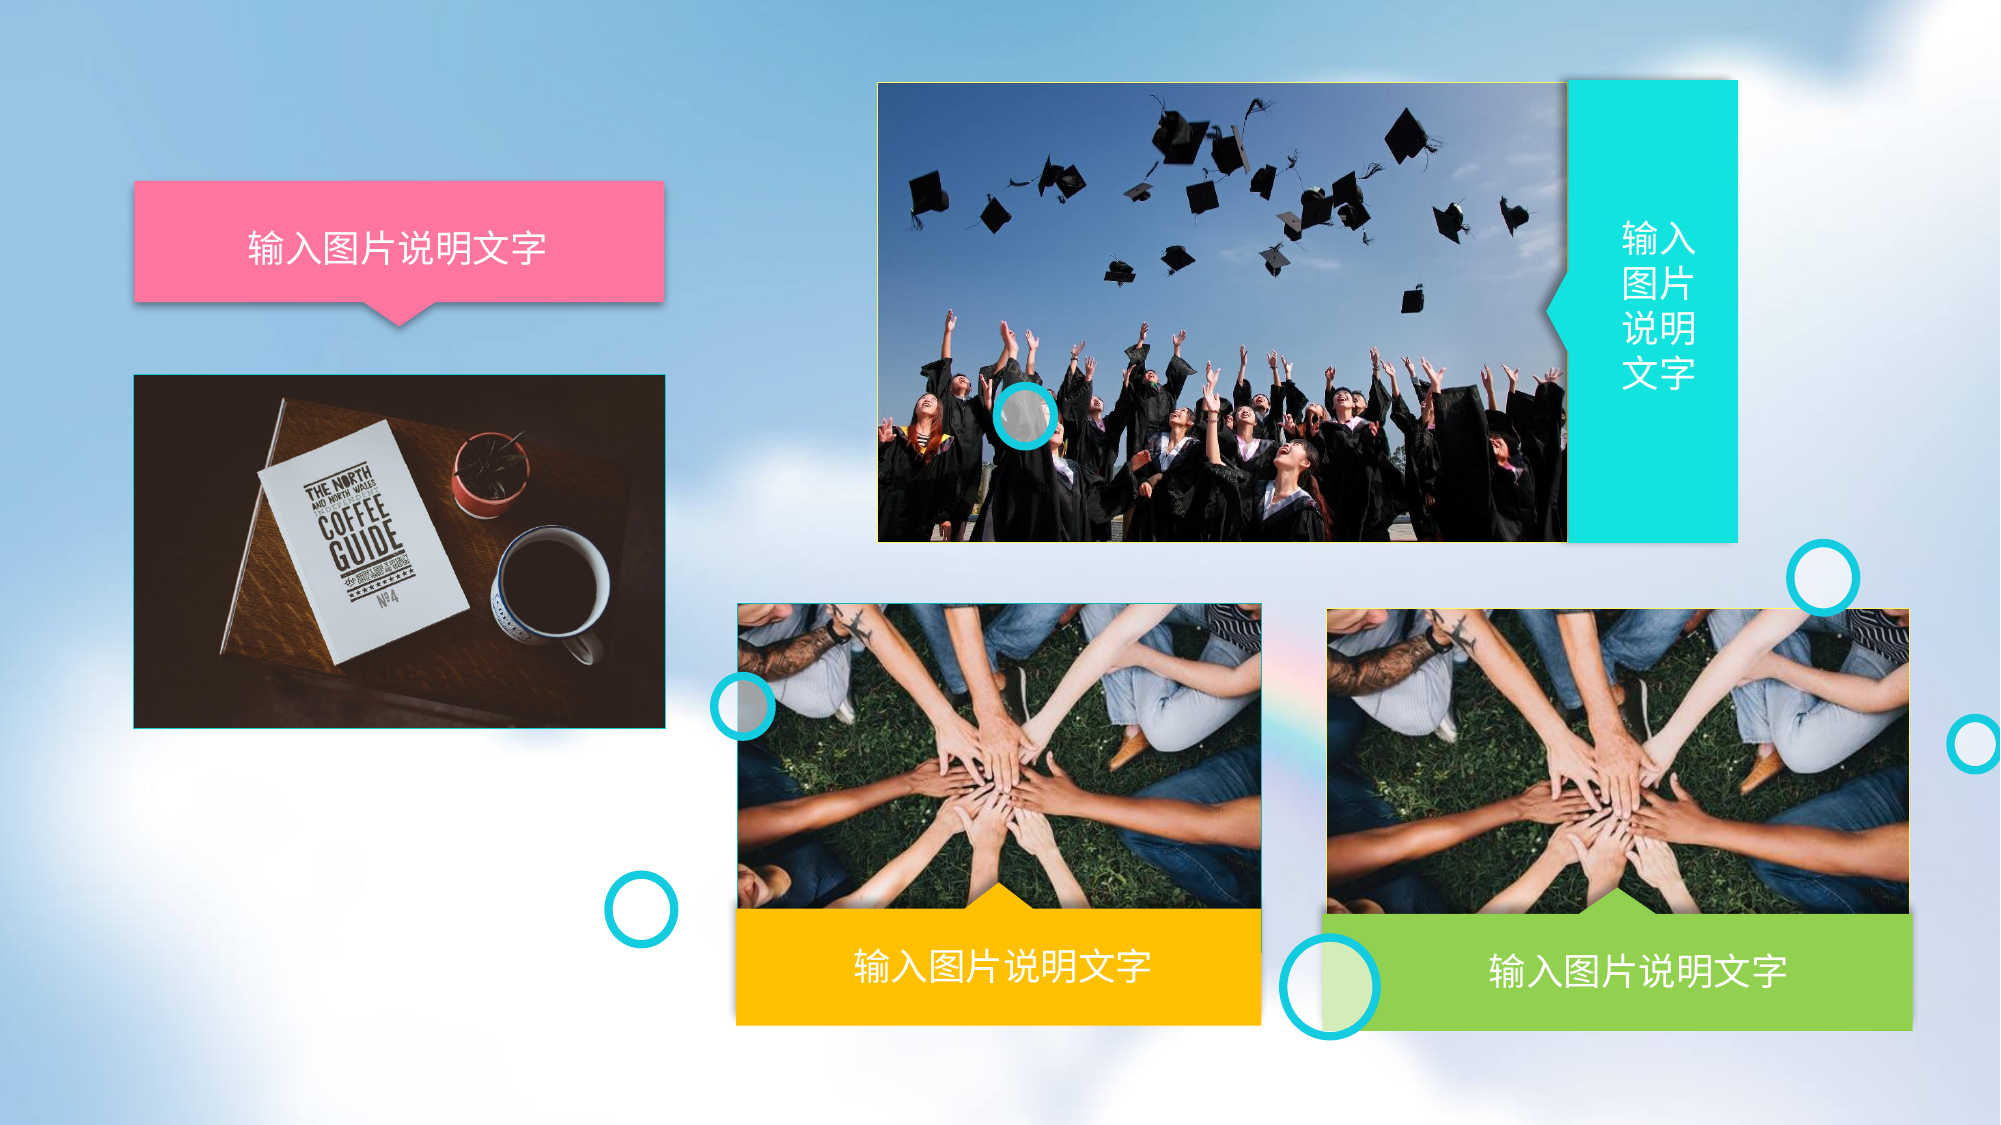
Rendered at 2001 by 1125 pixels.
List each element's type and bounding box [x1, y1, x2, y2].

text_box [1322, 608, 1913, 1031]
text_box [877, 80, 1739, 543]
text_box [736, 603, 1262, 1026]
picture [0, 0, 2000, 1125]
text_box [133, 180, 666, 729]
